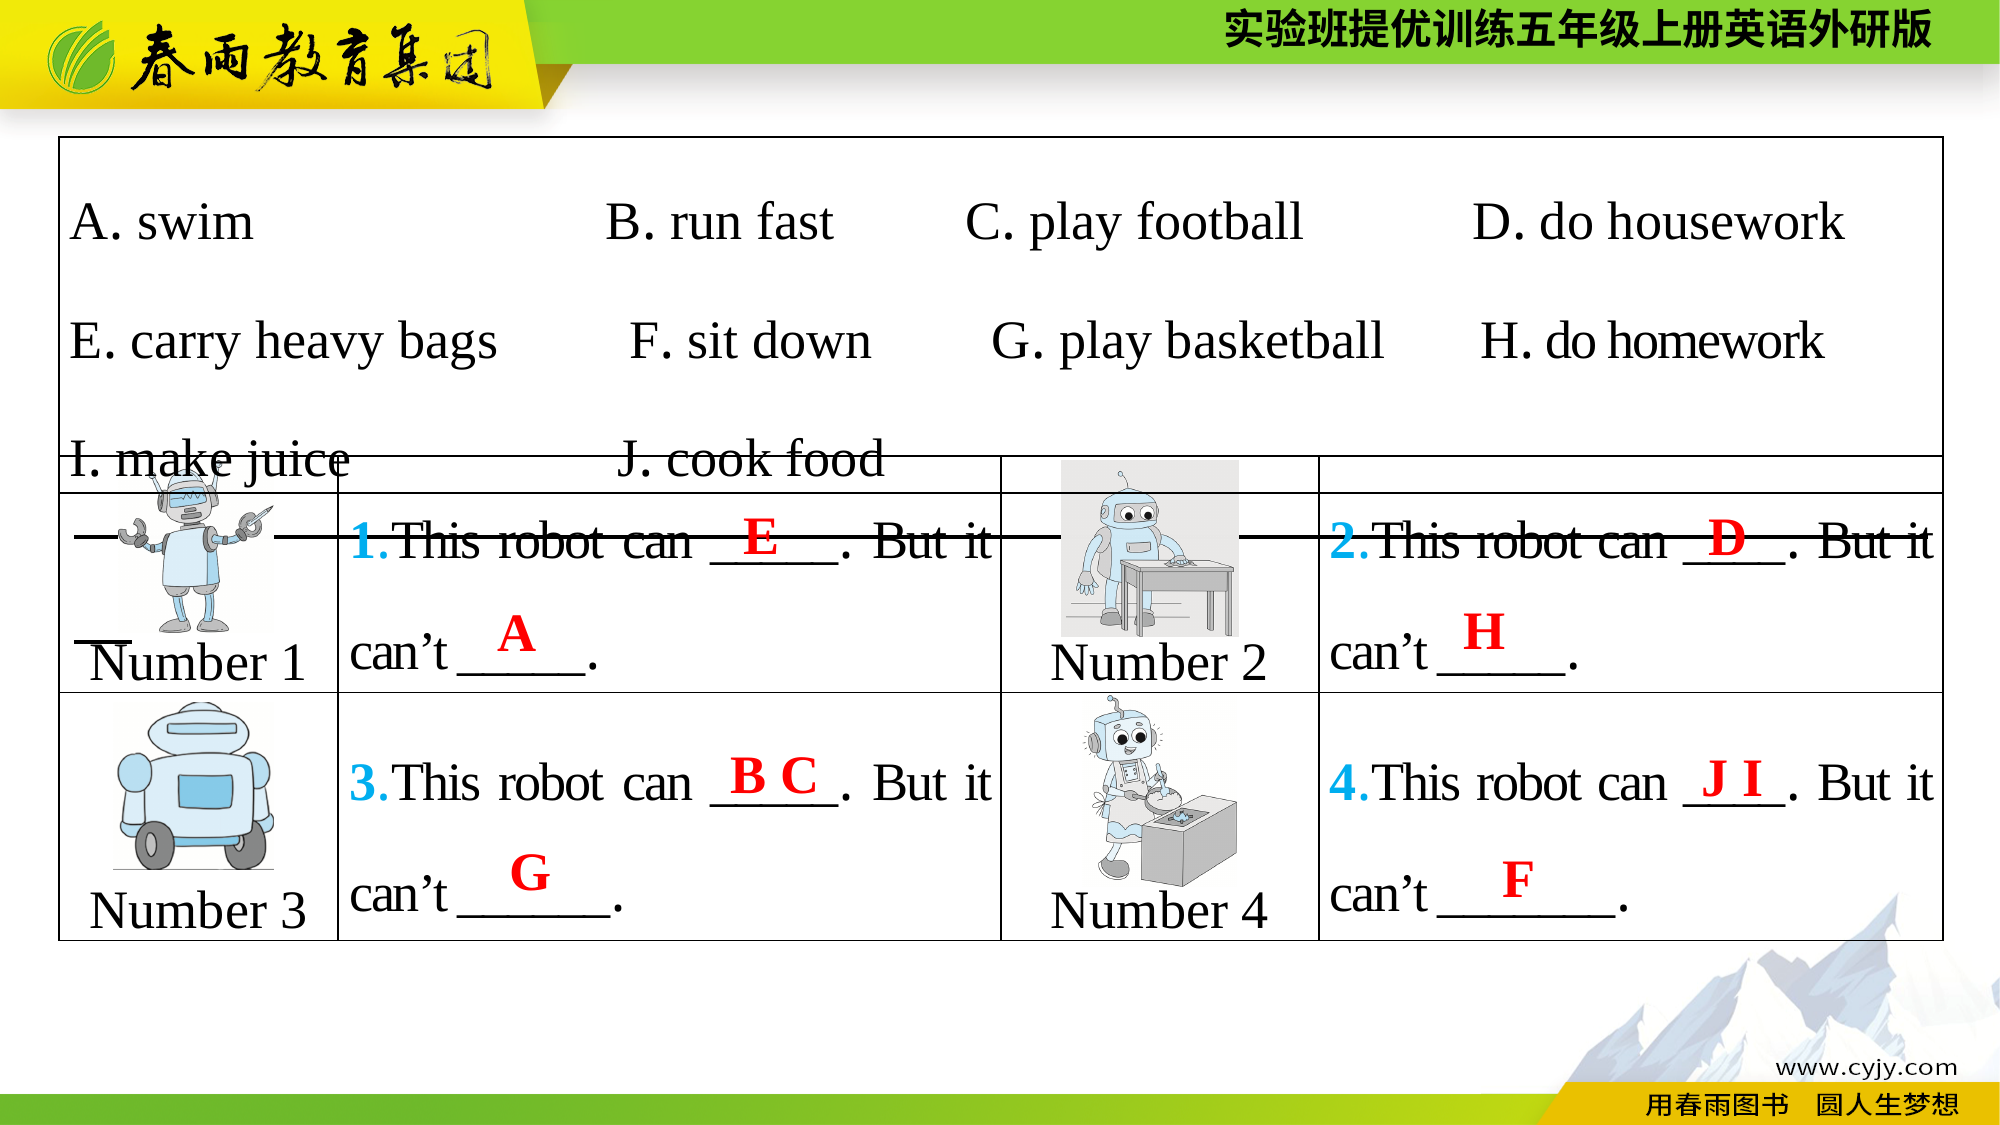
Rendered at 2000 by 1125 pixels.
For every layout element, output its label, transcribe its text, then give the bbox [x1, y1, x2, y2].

table_header 1.This robot can _____. But it can’t _____. [339, 494, 1000, 692]
table_header Number 2 [1002, 494, 1318, 692]
text_box J I [1686, 735, 1779, 816]
text_box F [1487, 836, 1551, 916]
text_box E [728, 492, 795, 573]
table_cell 3.This robot can _____. But it can’t ______. [339, 693, 1000, 940]
text_box G [494, 829, 567, 909]
table_header 2.This robot can ____. But it can’t _____. [1320, 494, 1942, 692]
text_box A [483, 589, 552, 670]
text_box B C [716, 732, 835, 813]
text_box D [1694, 494, 1764, 574]
table_cell Number 4 [1002, 693, 1318, 940]
table_cell 4.This robot can ____. But it can’t _______. [1320, 693, 1942, 940]
table_cell Number 3 [60, 693, 337, 940]
table_header Number 1 [60, 494, 337, 692]
table_header A. swim B. run fast C. play football D. do housework E. carry heavy bags F. sit down G. play basketball H. do homework I. make juice J. cook food [60, 138, 1942, 492]
text_box H [1449, 587, 1522, 668]
picture [0, 0, 2000, 1125]
